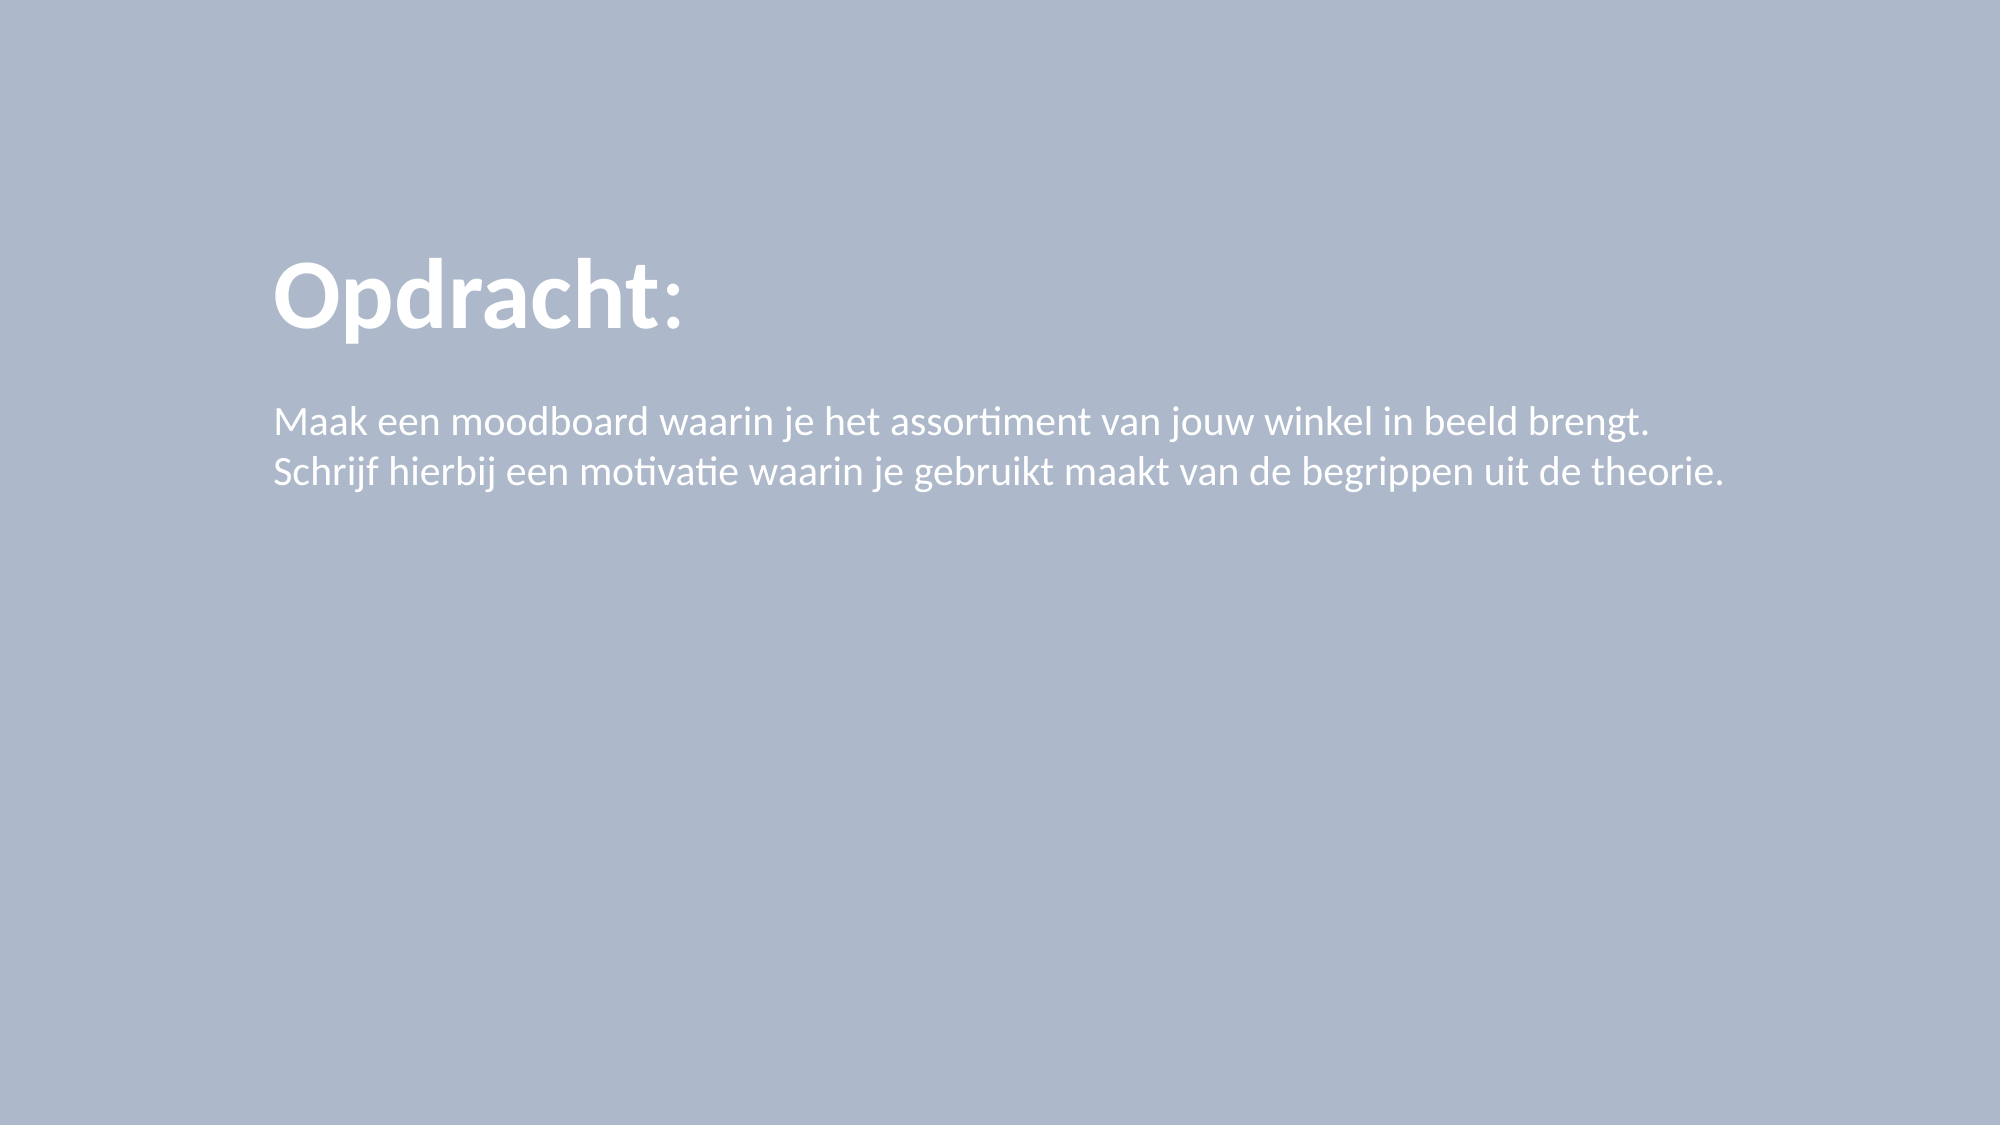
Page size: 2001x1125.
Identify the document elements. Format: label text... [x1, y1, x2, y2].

text_box Opdracht: Maak een moodboard waarin je het assortiment van jouw winkel in beeld brengt. Schrijf hierbij een motivatie waarin je gebruikt maakt van de begrippen uit de theorie. [258, 221, 1741, 502]
